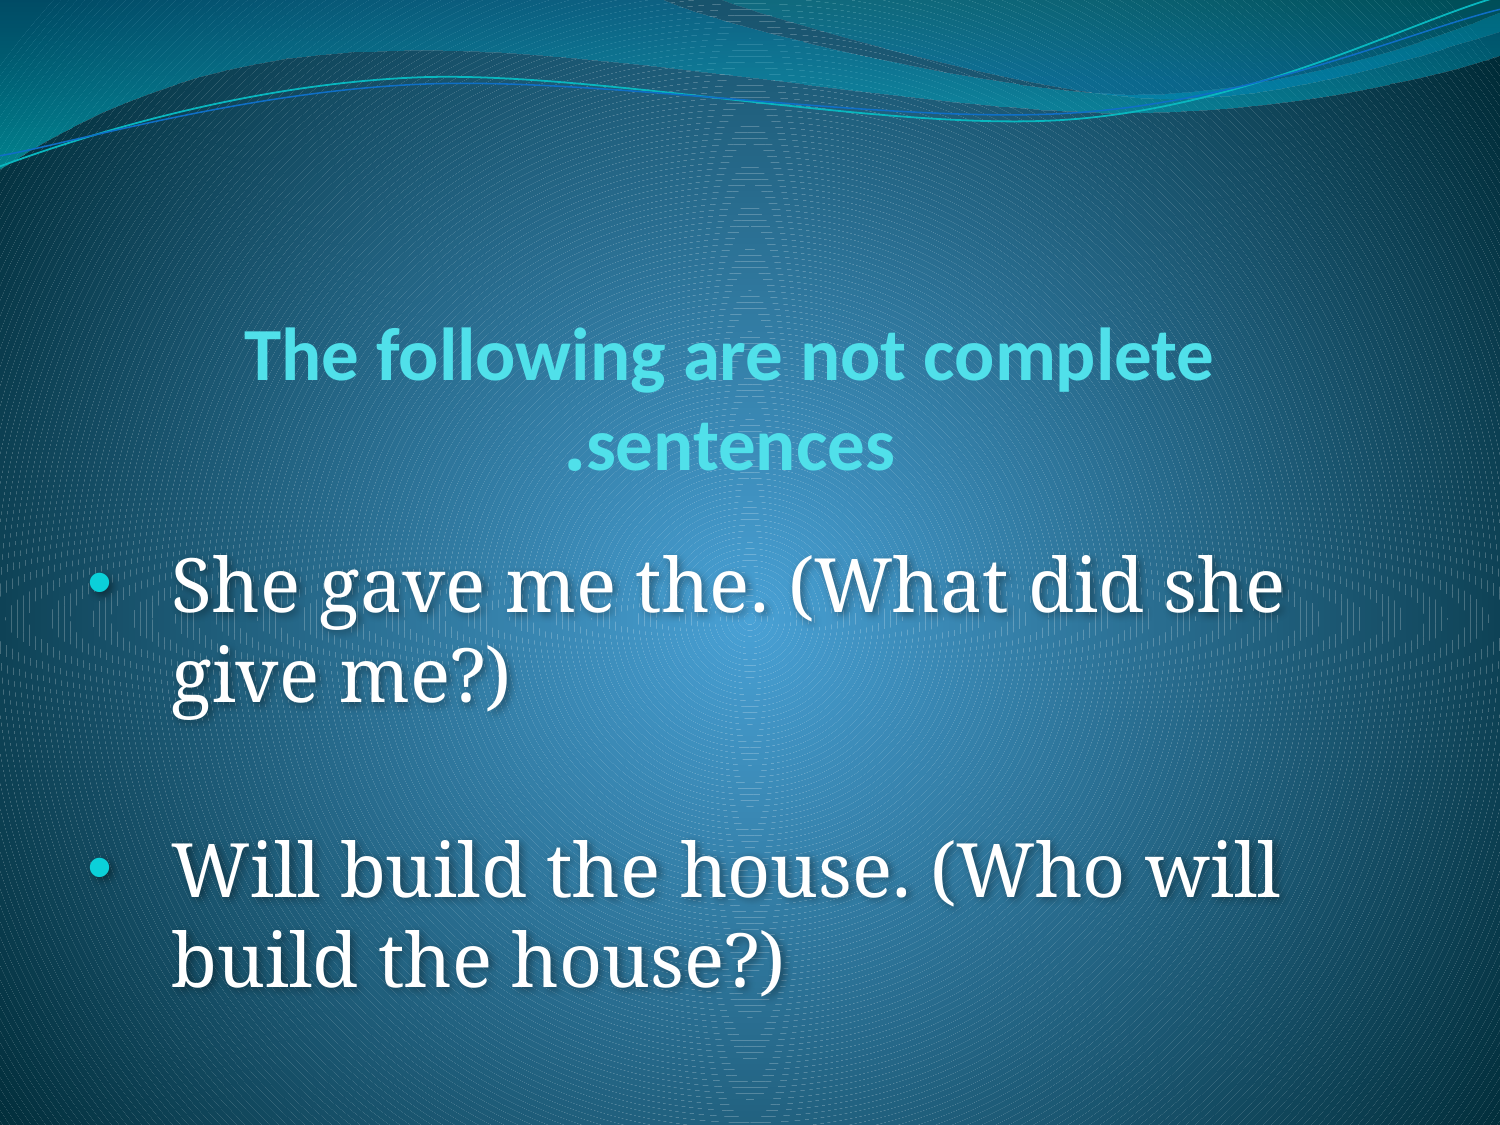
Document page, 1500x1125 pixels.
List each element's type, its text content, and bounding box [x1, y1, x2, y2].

subtitle She gave me the. (What did she give me?) Will build the house. (Who will build the house?) [87, 529, 1376, 1025]
title The following are not complete sentences. [87, 224, 1376, 525]
